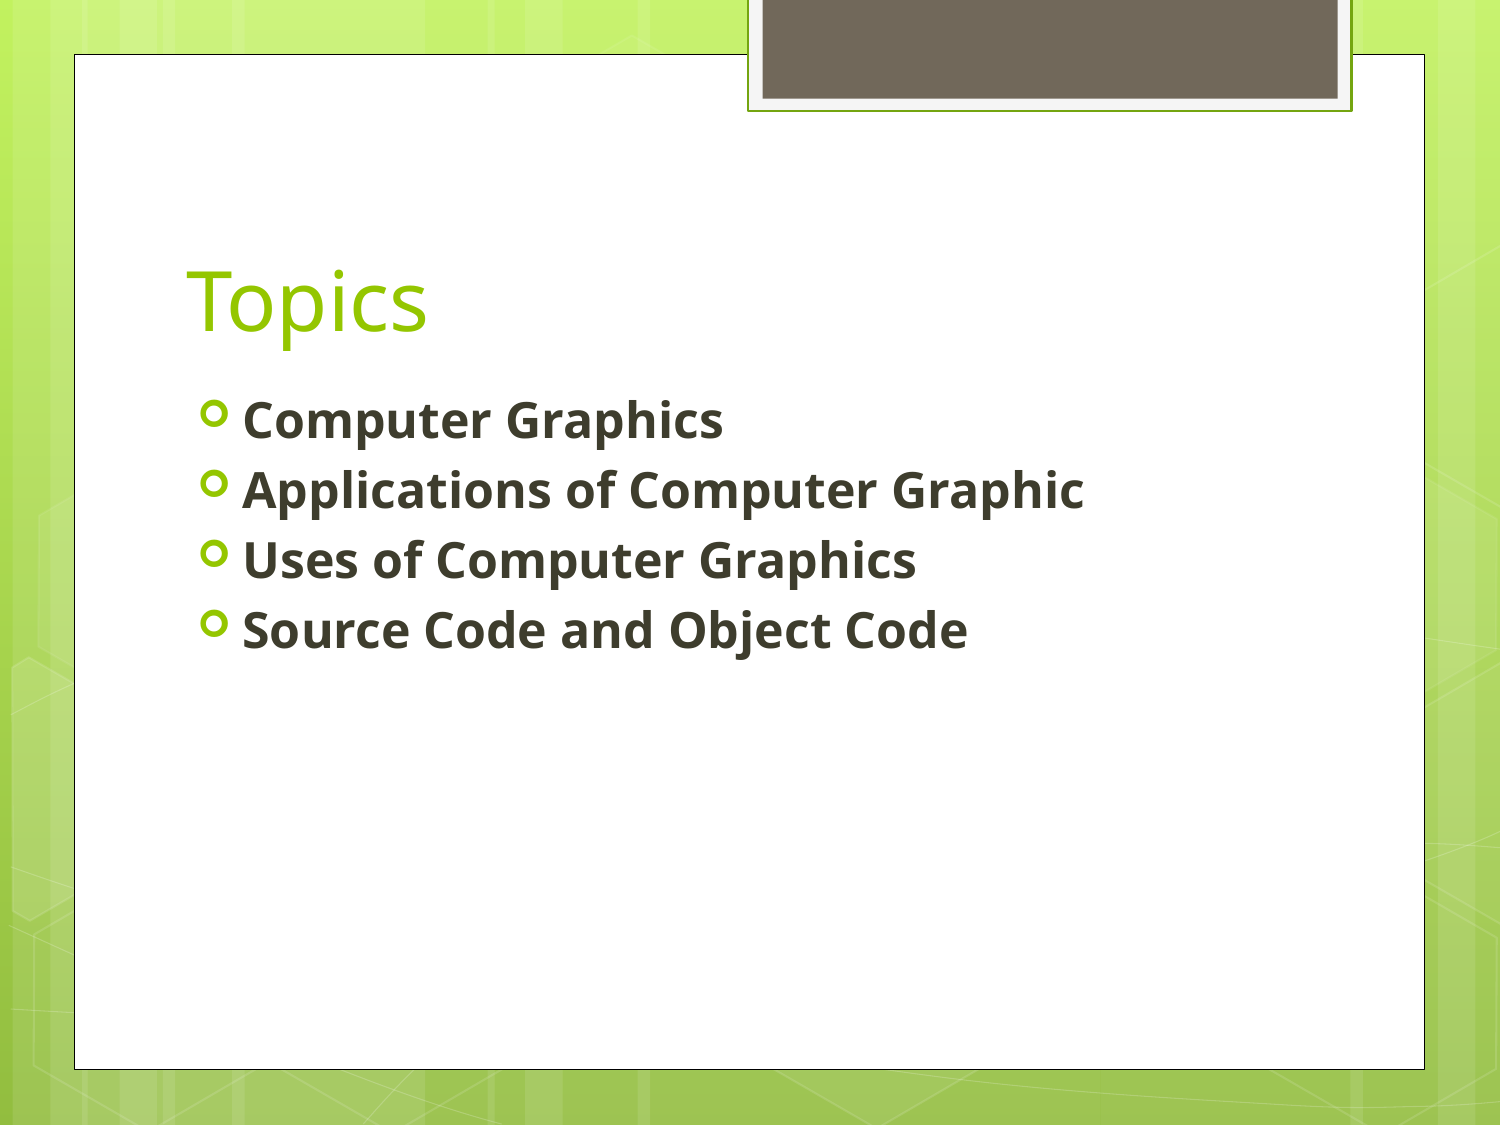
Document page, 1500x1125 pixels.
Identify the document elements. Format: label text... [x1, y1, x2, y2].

title Topics [171, 168, 1324, 357]
list Computer Graphics Applications of Computer Graphic Uses of Computer Graphics Source Code and Object Code [171, 381, 1283, 957]
